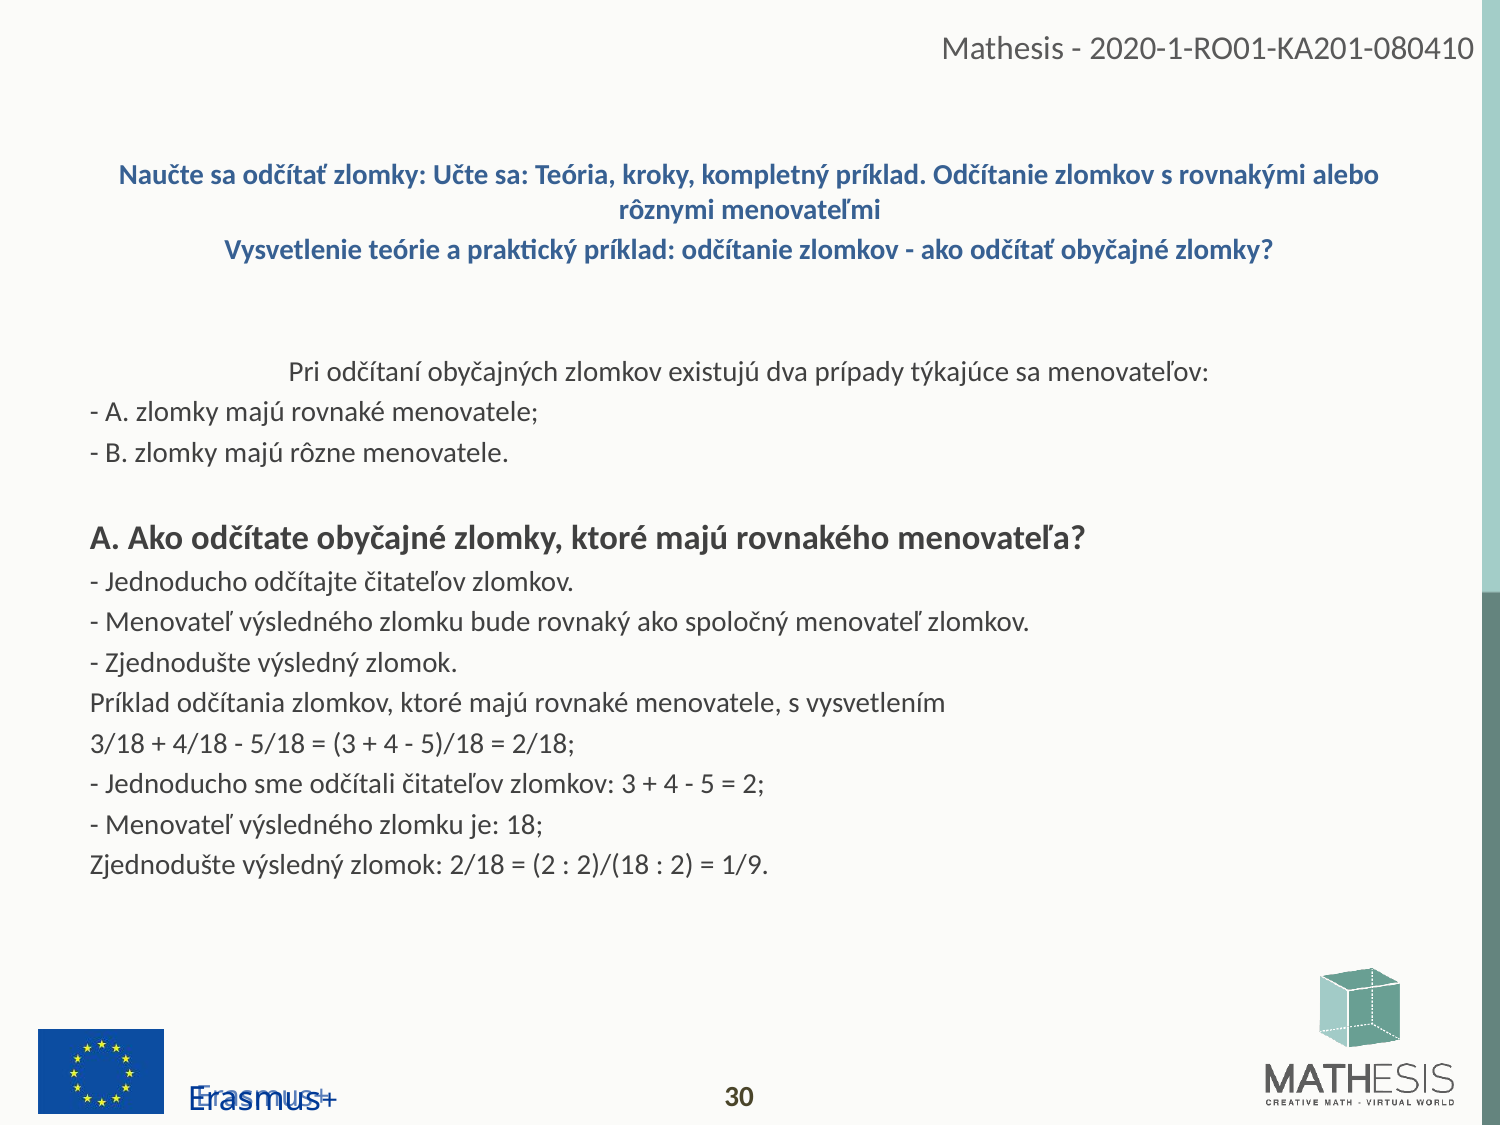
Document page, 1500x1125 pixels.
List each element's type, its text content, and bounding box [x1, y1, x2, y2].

list Naučte sa odčítať zlomky: Učte sa: Teória, kroky, kompletný príklad. Odčítanie zlomkov s rovnakými alebo rôznymi menovateľmi Vysvetlenie teórie a praktický príklad: odčítanie zlomkov - ako odčítať obyčajné zlomky? Pri odčítaní obyčajných zlomkov existujú dva prípady týkajúce sa menovateľov: - A. zlomky majú rovnaké menovatele; - B. zlomky majú rôzne menovatele. A. Ako odčítate obyčajné zlomky, ktoré majú rovnakého menovateľa? - Jednoducho odčítajte čitateľov zlomkov. - Menovateľ výsledného zlomku bude rovnaký ako spoločný menovateľ zlomkov. - Zjednodušte výsledný zlomok. Príklad odčítania zlomkov, ktoré majú rovnaké menovatele, s vysvetlením 3/18 + 4/18 - 5/18 = (3 + 4 - 5)/18 = 2/18; - Jednoducho sme odčítali čitateľov zlomkov: 3 + 4 - 5 = 2; - Menovateľ výsledného zlomku je: 18; Zjednodušte výsledný zlomok: 2/18 = (2 : 2)/(18 : 2) = 1/9. [75, 148, 1425, 891]
picture [38, 1029, 164, 1114]
